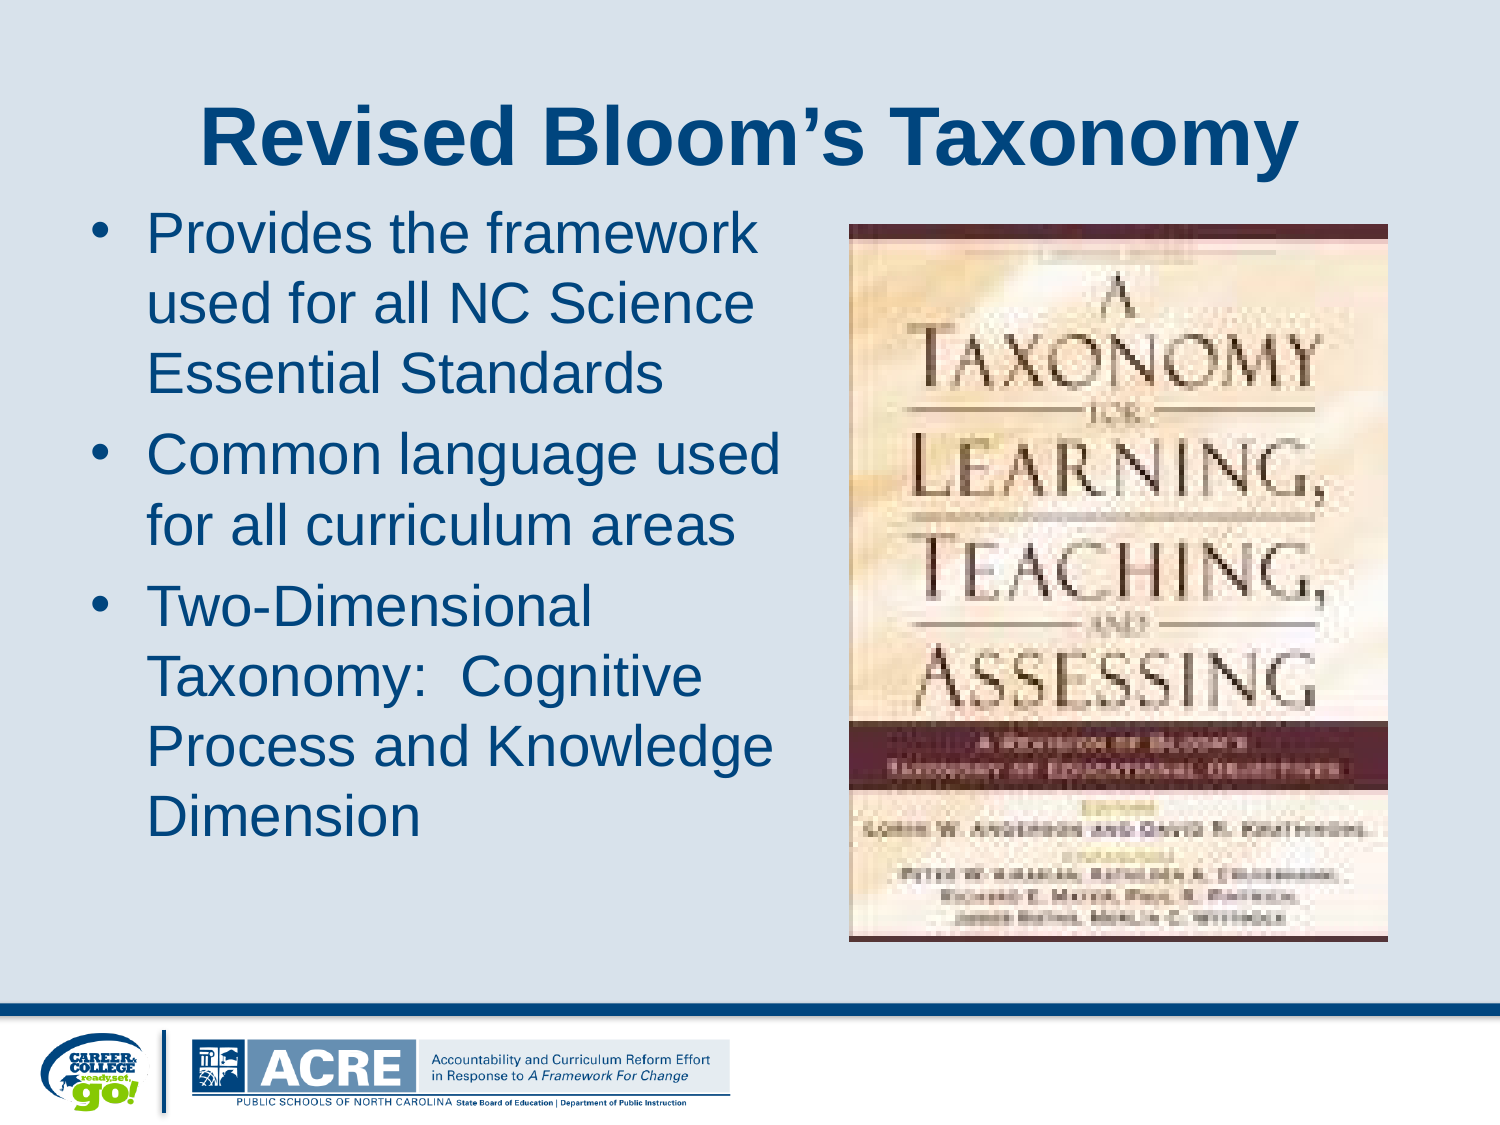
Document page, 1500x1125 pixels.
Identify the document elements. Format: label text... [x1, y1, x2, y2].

picture [37, 1029, 152, 1115]
picture [174, 1017, 744, 1125]
list Provides the framework used for all NC Science Essential Standards Common language used for all curriculum areas Two-Dimensional Taxonomy: Cognitive Process and Knowledge Dimension [74, 187, 813, 1001]
picture [849, 224, 1388, 942]
title Revised Bloom’s Taxonomy [74, 74, 1426, 226]
